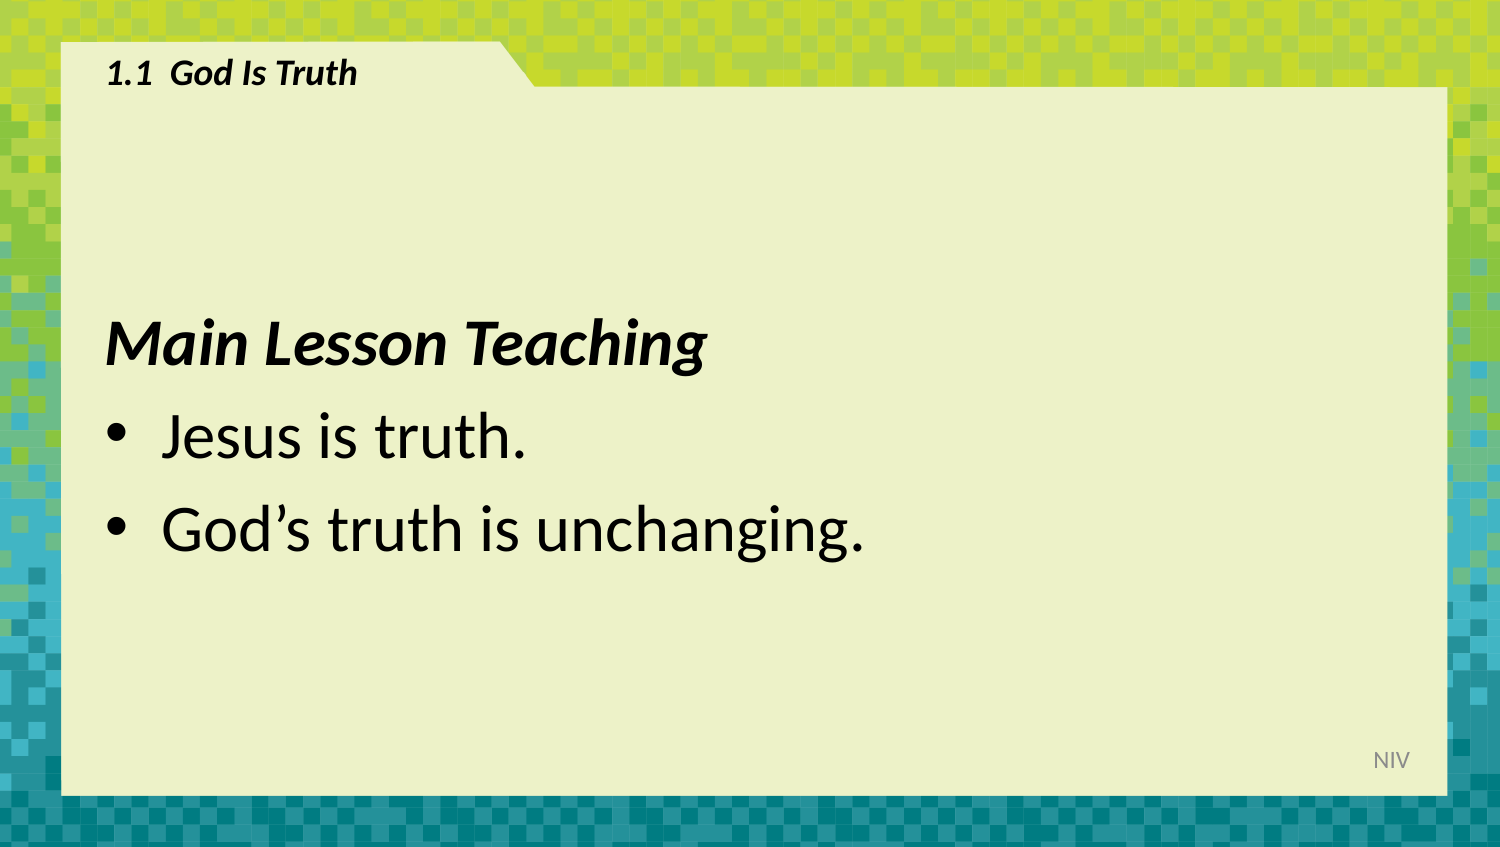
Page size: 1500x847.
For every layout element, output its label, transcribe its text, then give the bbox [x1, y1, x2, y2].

footer NIV [950, 736, 1425, 782]
title 1.1 God Is Truth [89, 33, 1420, 108]
list Main Lesson Teaching Jesus is truth. God’s truth is unchanging. [89, 141, 1403, 722]
picture [0, 0, 1500, 847]
